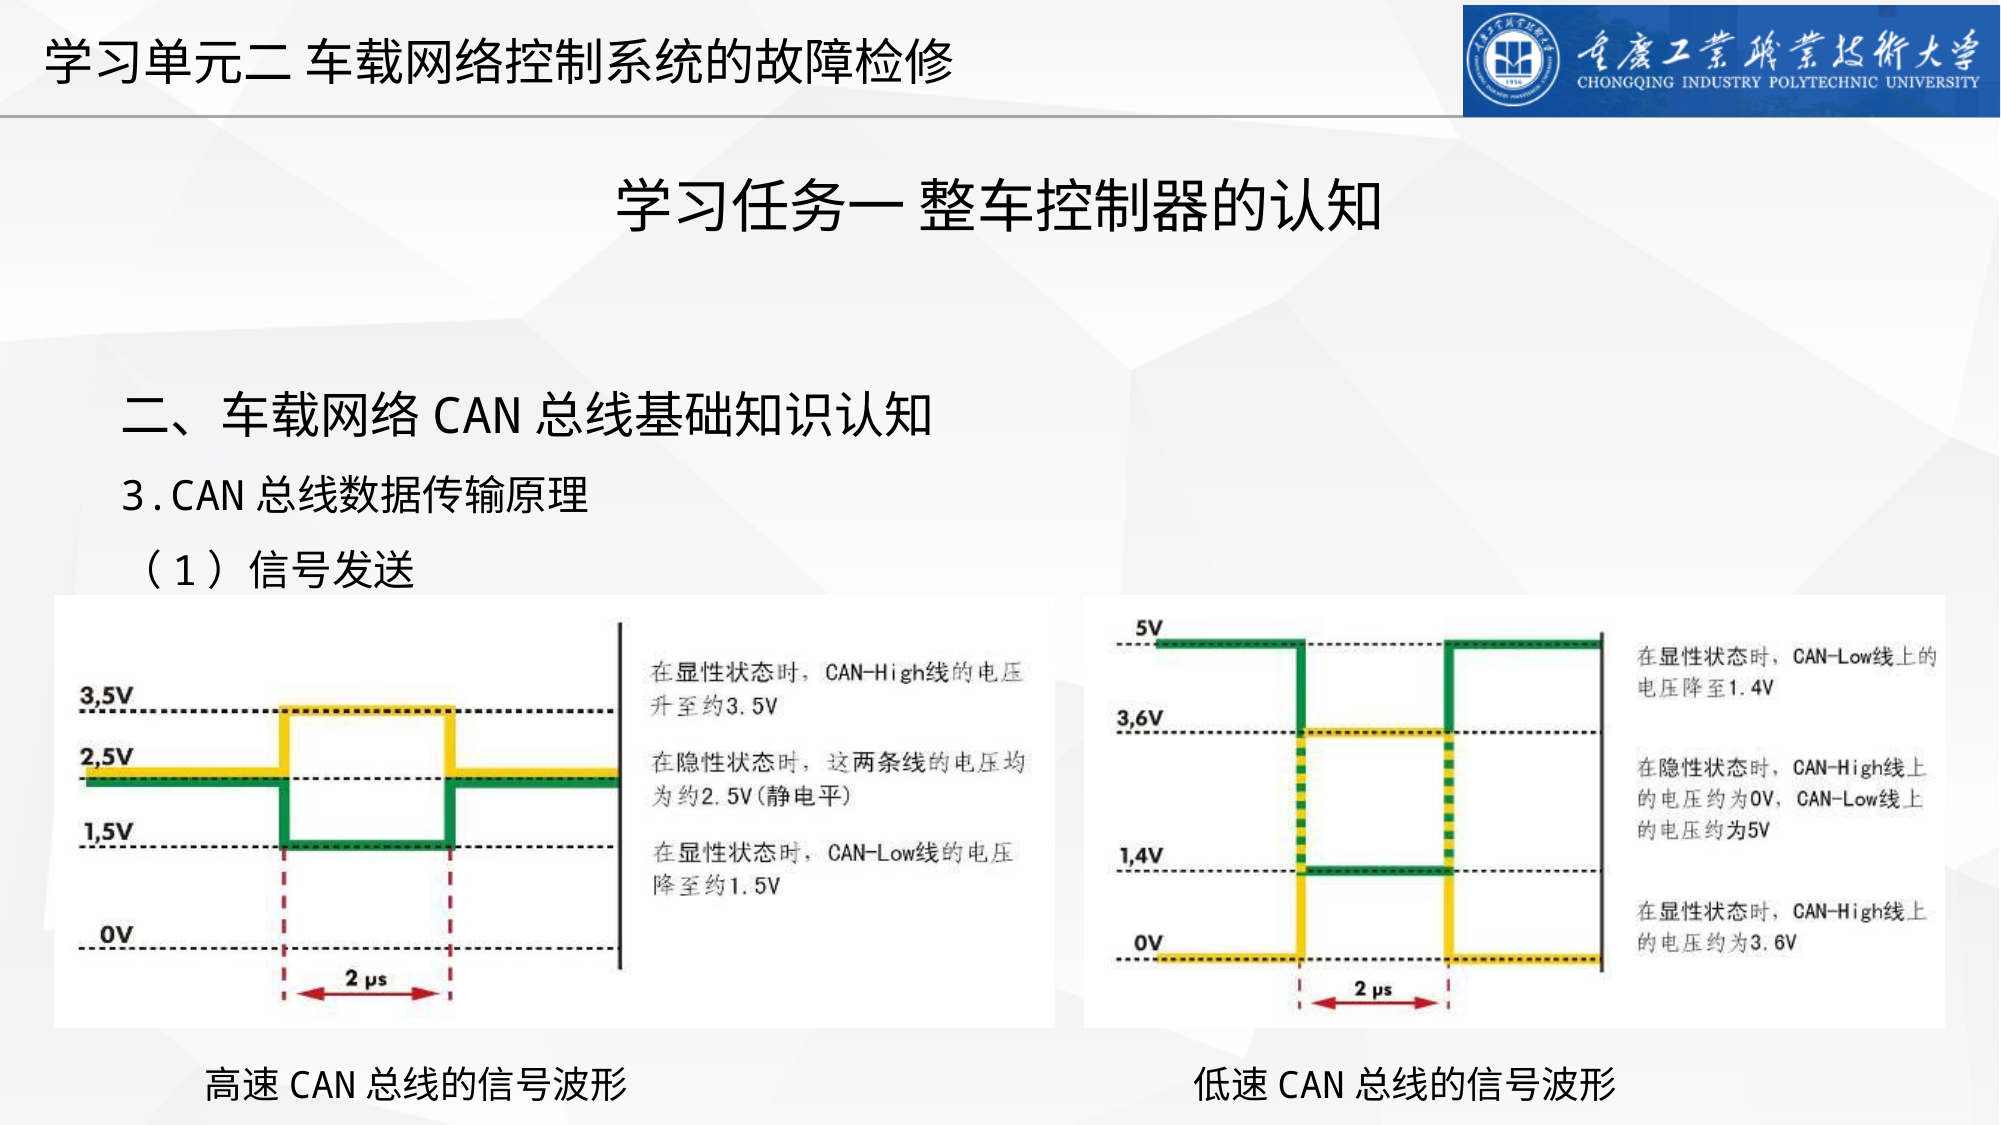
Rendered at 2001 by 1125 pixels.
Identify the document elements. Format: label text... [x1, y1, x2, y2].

picture [0, 118, 1999, 1125]
picture [0, 0, 2001, 117]
text_box 学习任务一 整车控制器的认知 [433, 161, 1567, 247]
text_box 二、车载网络CAN总线基础知识认知 3.CAN总线数据传输原理 （1）信号发送 [105, 346, 1277, 602]
text_box 高速CAN总线的信号波形 [189, 1053, 652, 1114]
text_box 低速CAN总线的信号波形 [1178, 1053, 1641, 1114]
